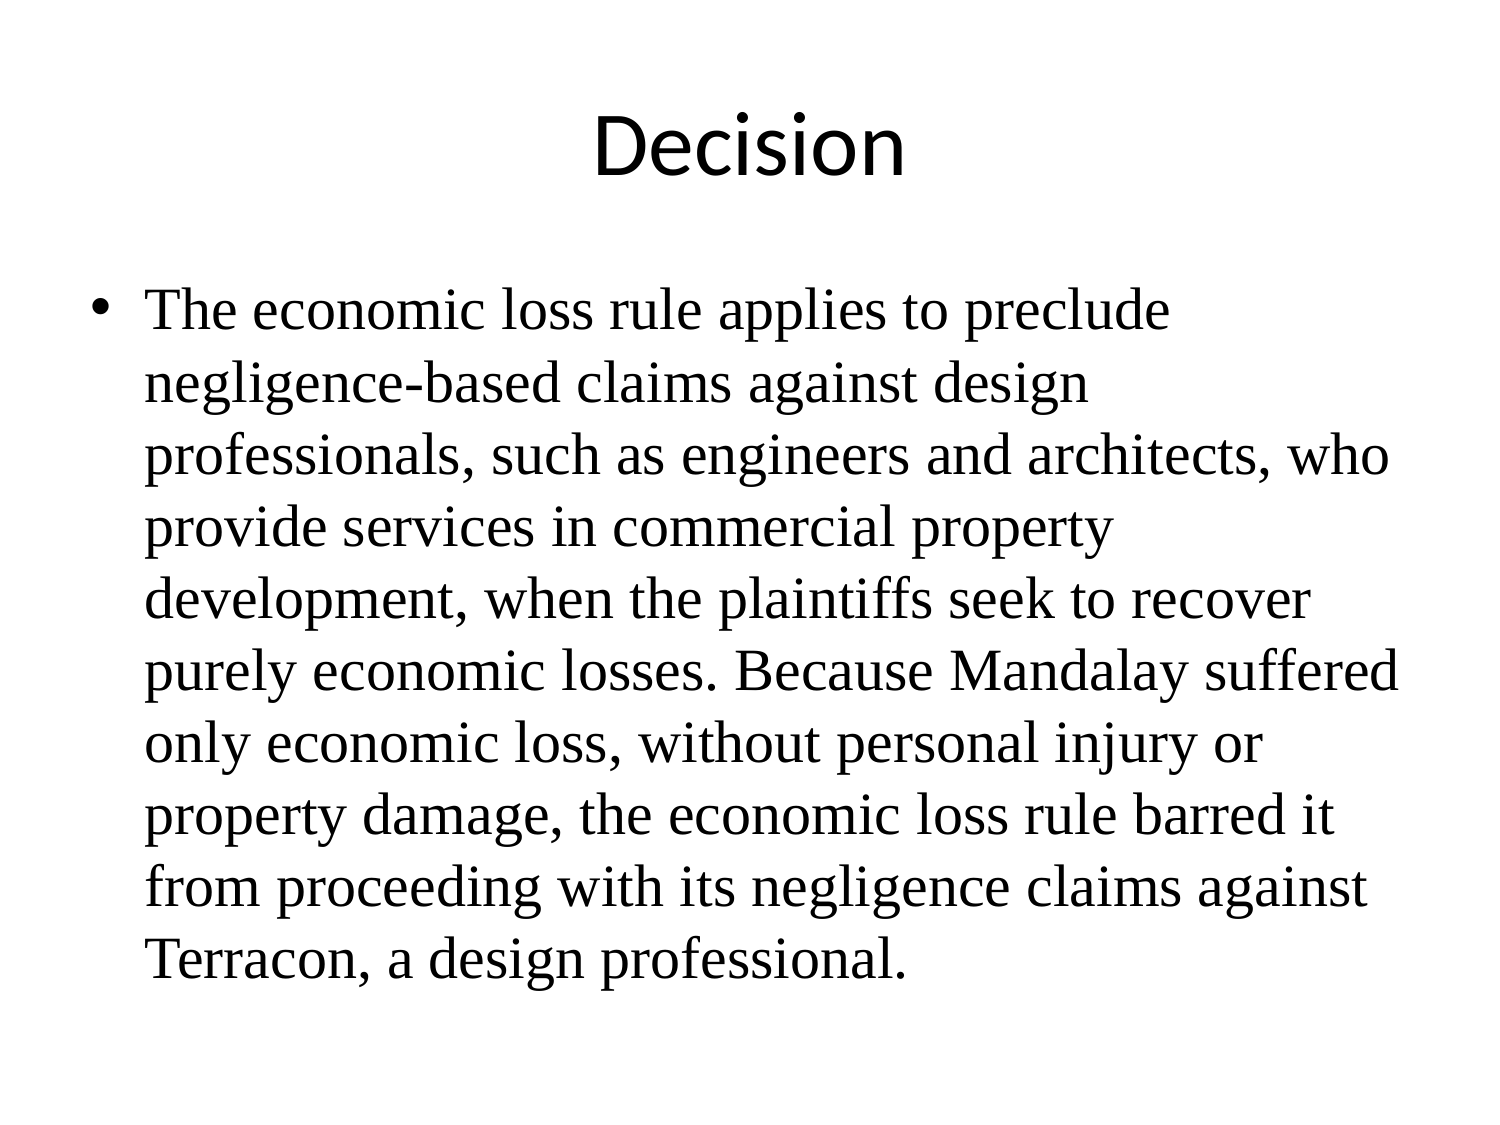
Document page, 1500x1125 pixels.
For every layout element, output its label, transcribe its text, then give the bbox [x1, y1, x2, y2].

list The economic loss rule applies to preclude negligence-based claims against design professionals, such as engineers and architects, who provide services in commercial property development, when the plaintiffs seek to recover purely economic losses. Because Mandalay suffered only economic loss, without personal injury or property damage, the economic loss rule barred it from proceeding with its negligence claims against Terracon, a design professional. [75, 262, 1425, 1005]
title Decision [75, 45, 1425, 233]
